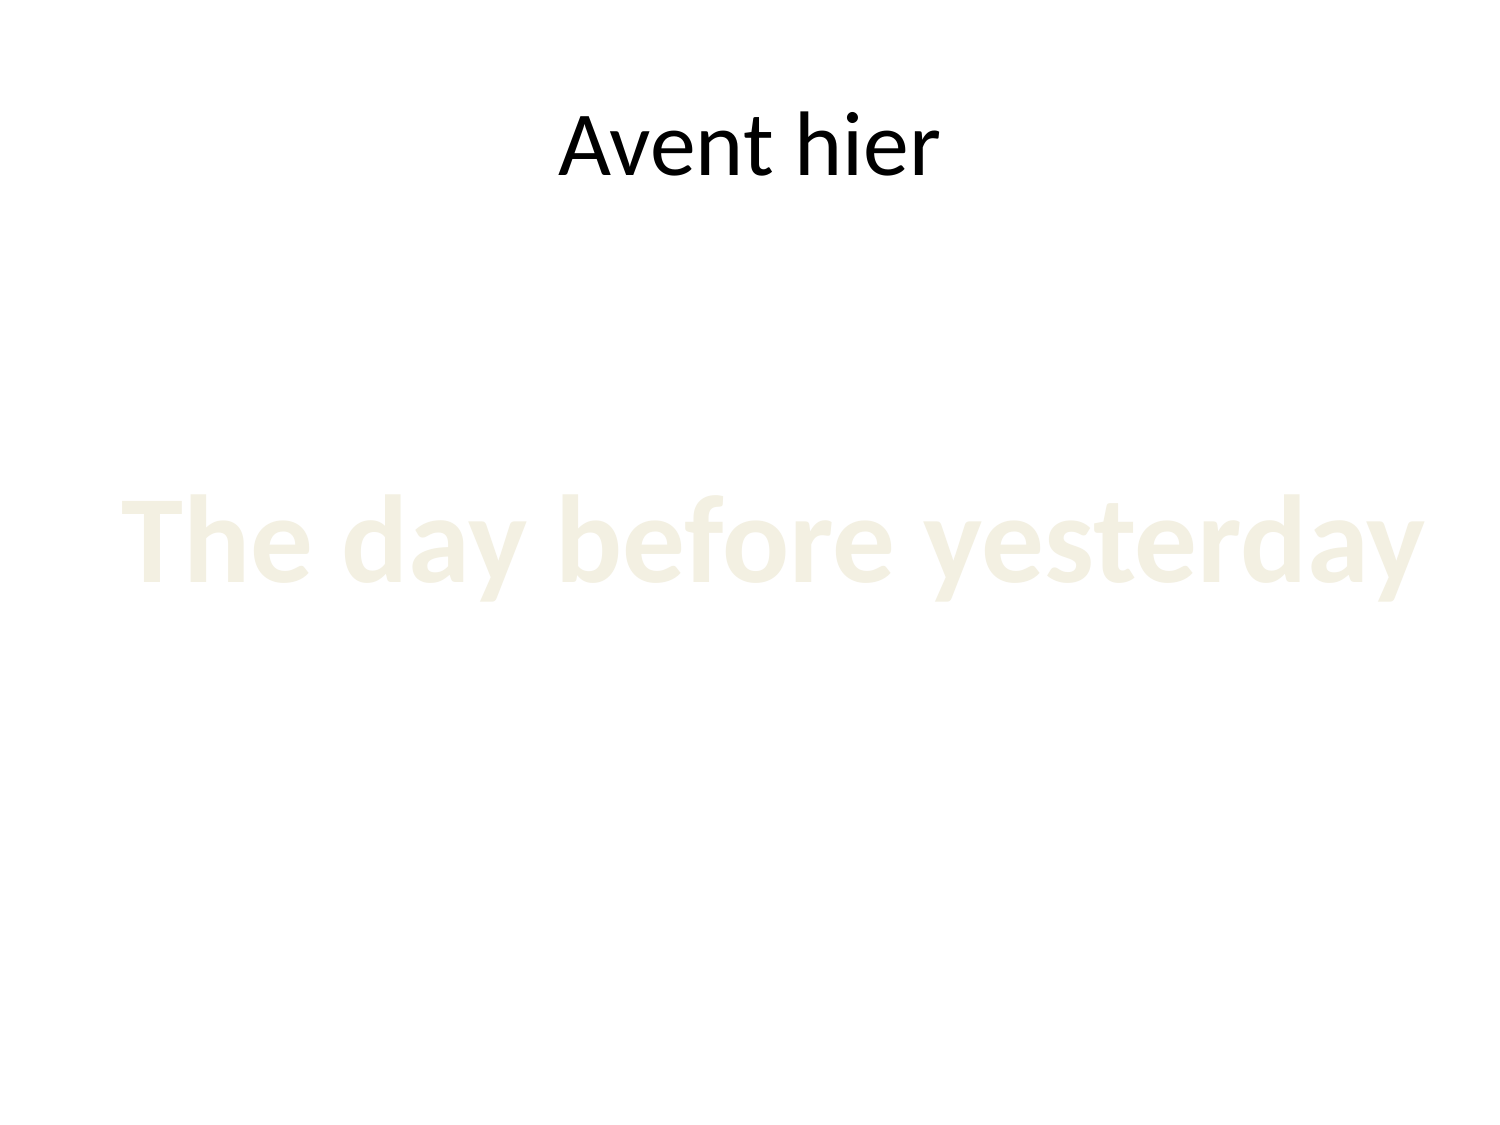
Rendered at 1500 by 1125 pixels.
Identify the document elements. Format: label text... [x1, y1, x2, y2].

text_box The day before yesterday [106, 449, 1443, 615]
title Avent hier [75, 45, 1425, 233]
